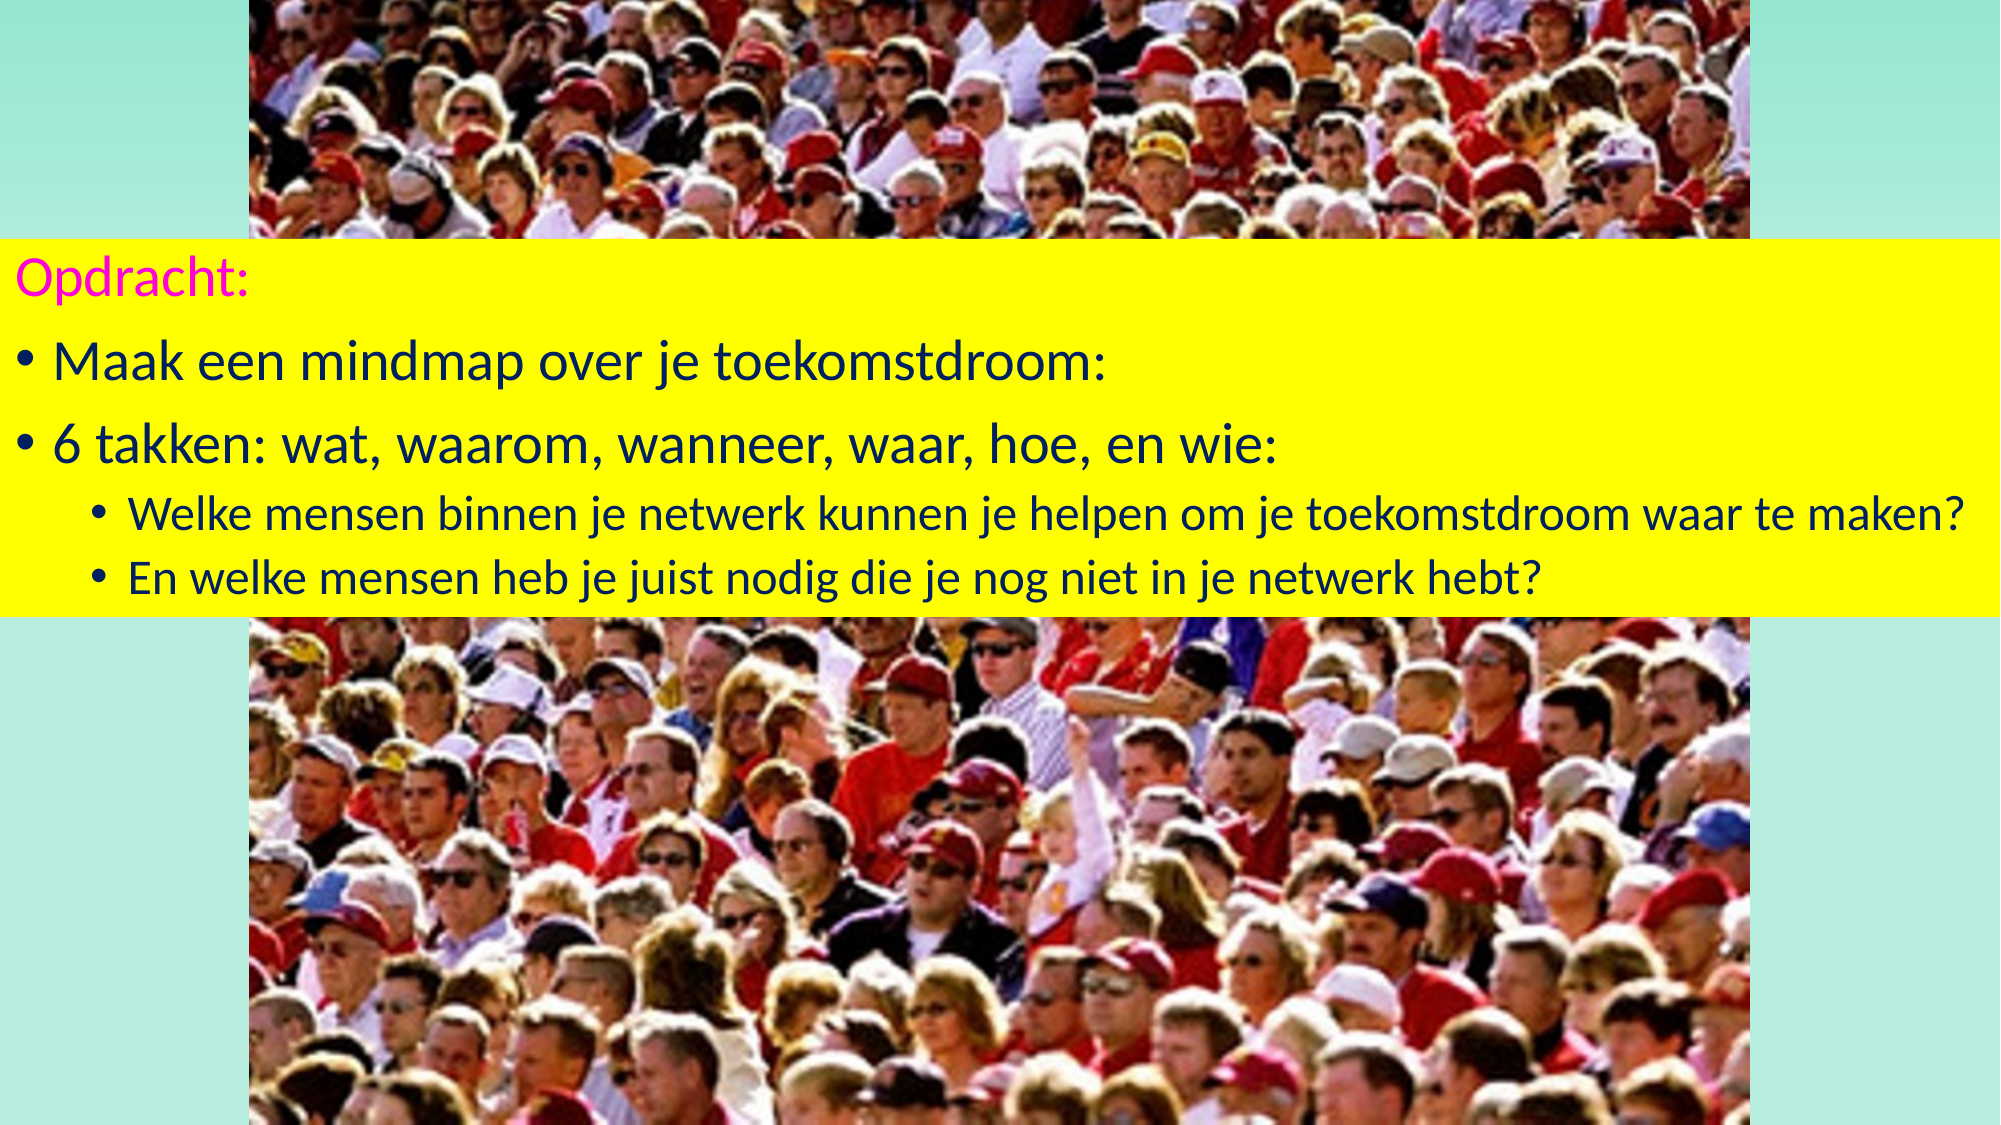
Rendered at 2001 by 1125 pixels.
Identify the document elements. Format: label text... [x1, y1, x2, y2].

list Opdracht: Maak een mindmap over je toekomstdroom: 6 takken: wat, waarom, wanneer, waar, hoe, en wie: Welke mensen binnen je netwerk kunnen je helpen om je toekomstdroom waar te maken? En welke mensen heb je juist nodig die je nog niet in je netwerk hebt? [1750, 238, 2000, 617]
list Opdracht: Maak een mindmap over je toekomstdroom: 6 takken: wat, waarom, wanneer, waar, hoe, en wie: Welke mensen binnen je netwerk kunnen je helpen om je toekomstdroom waar te maken? En welke mensen heb je juist nodig die je nog niet in je netwerk hebt? [0, 238, 249, 617]
picture [249, 0, 1750, 1125]
